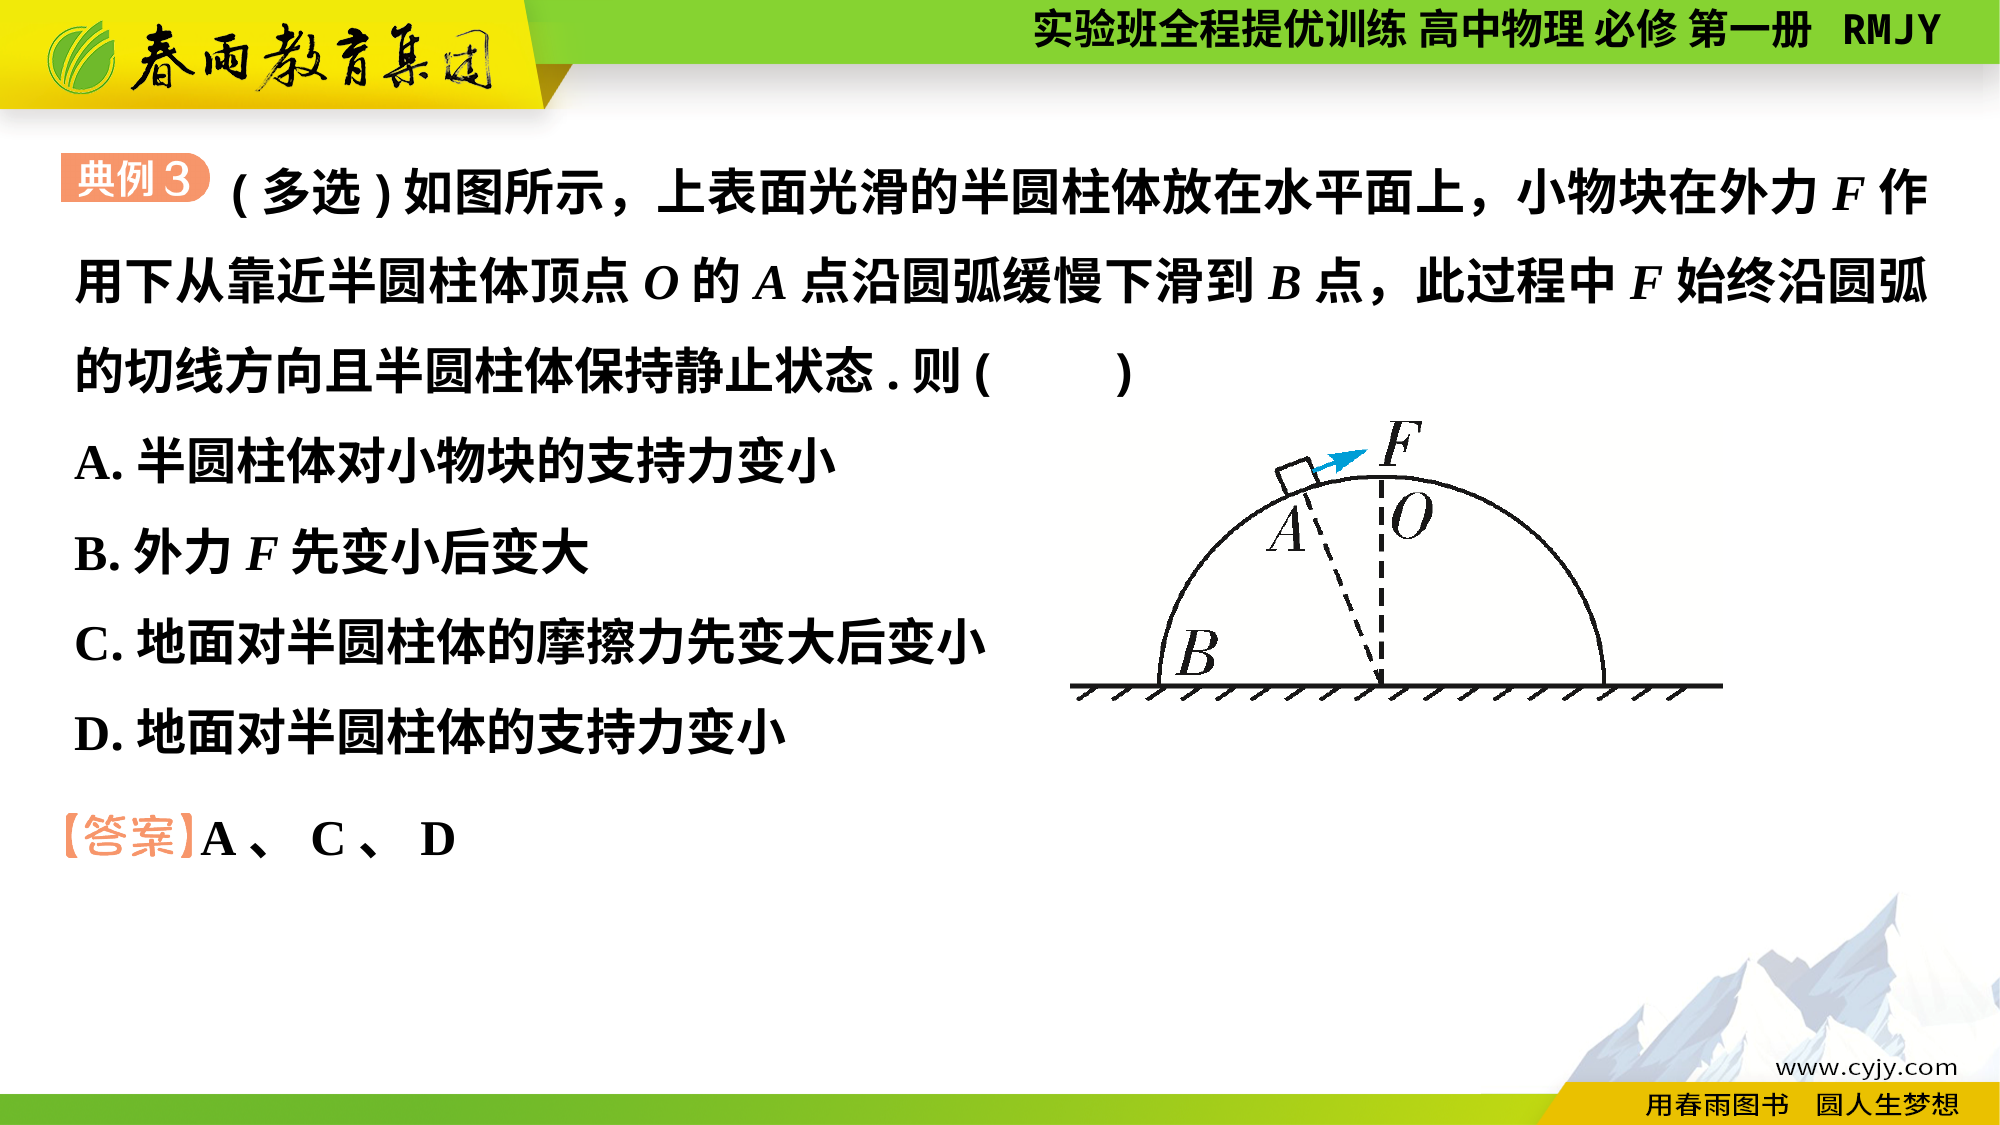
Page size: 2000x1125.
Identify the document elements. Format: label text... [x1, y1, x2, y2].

picture [0, 0, 2000, 1125]
text_box A、C、D [185, 797, 472, 873]
list (多选)如图所示，上表面光滑的半圆柱体放在水平面上，小物块在外力F作用下从靠近半圆柱体顶点O的A点沿圆弧缓慢下滑到B点，此过程中F始终沿圆弧的切线方向且半圆柱体保持静止状态.则( ) A.半圆柱体对小物块的支持力变小 B.外力F先变小后变大 C.地面对半圆柱体的摩擦力先变大后变小 D.地面对半圆柱体的支持力变小 [59, 122, 1944, 774]
